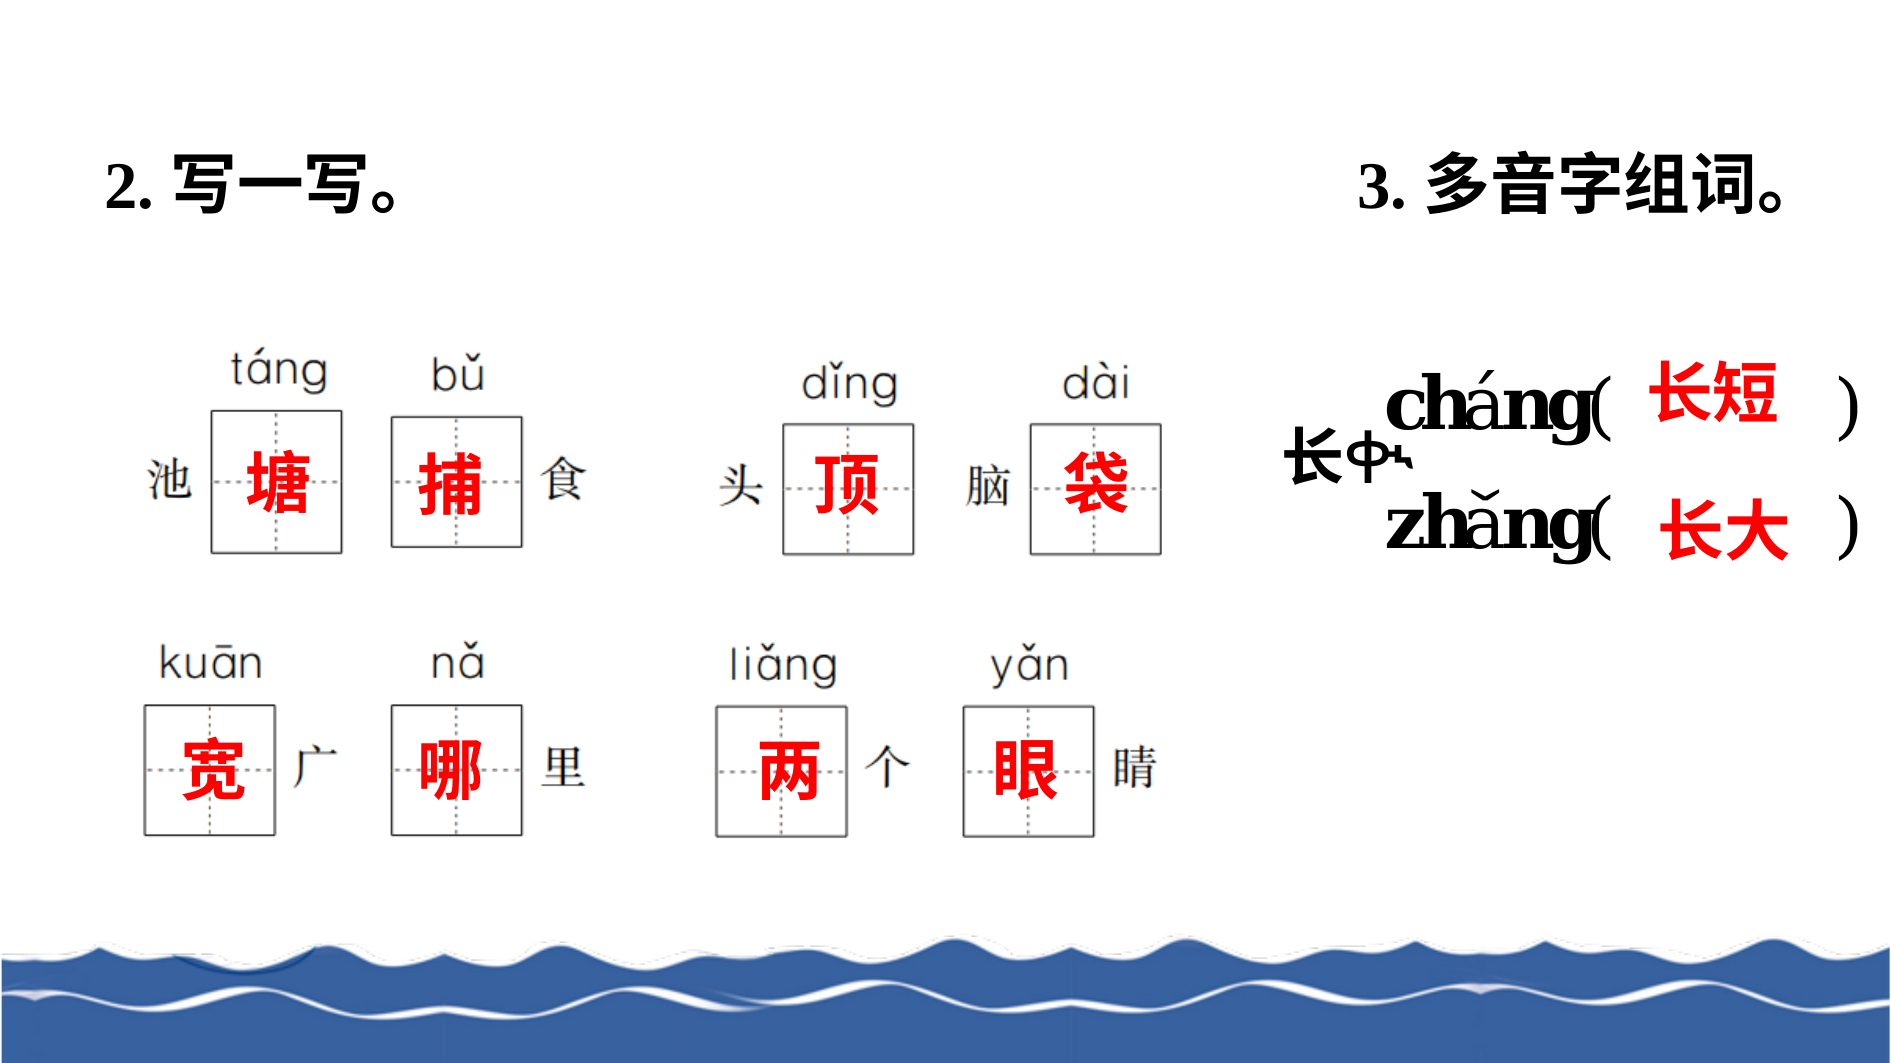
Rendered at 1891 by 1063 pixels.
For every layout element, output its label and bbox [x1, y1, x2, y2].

text_box [94, 94, 1891, 885]
picture [1, 886, 1891, 1063]
